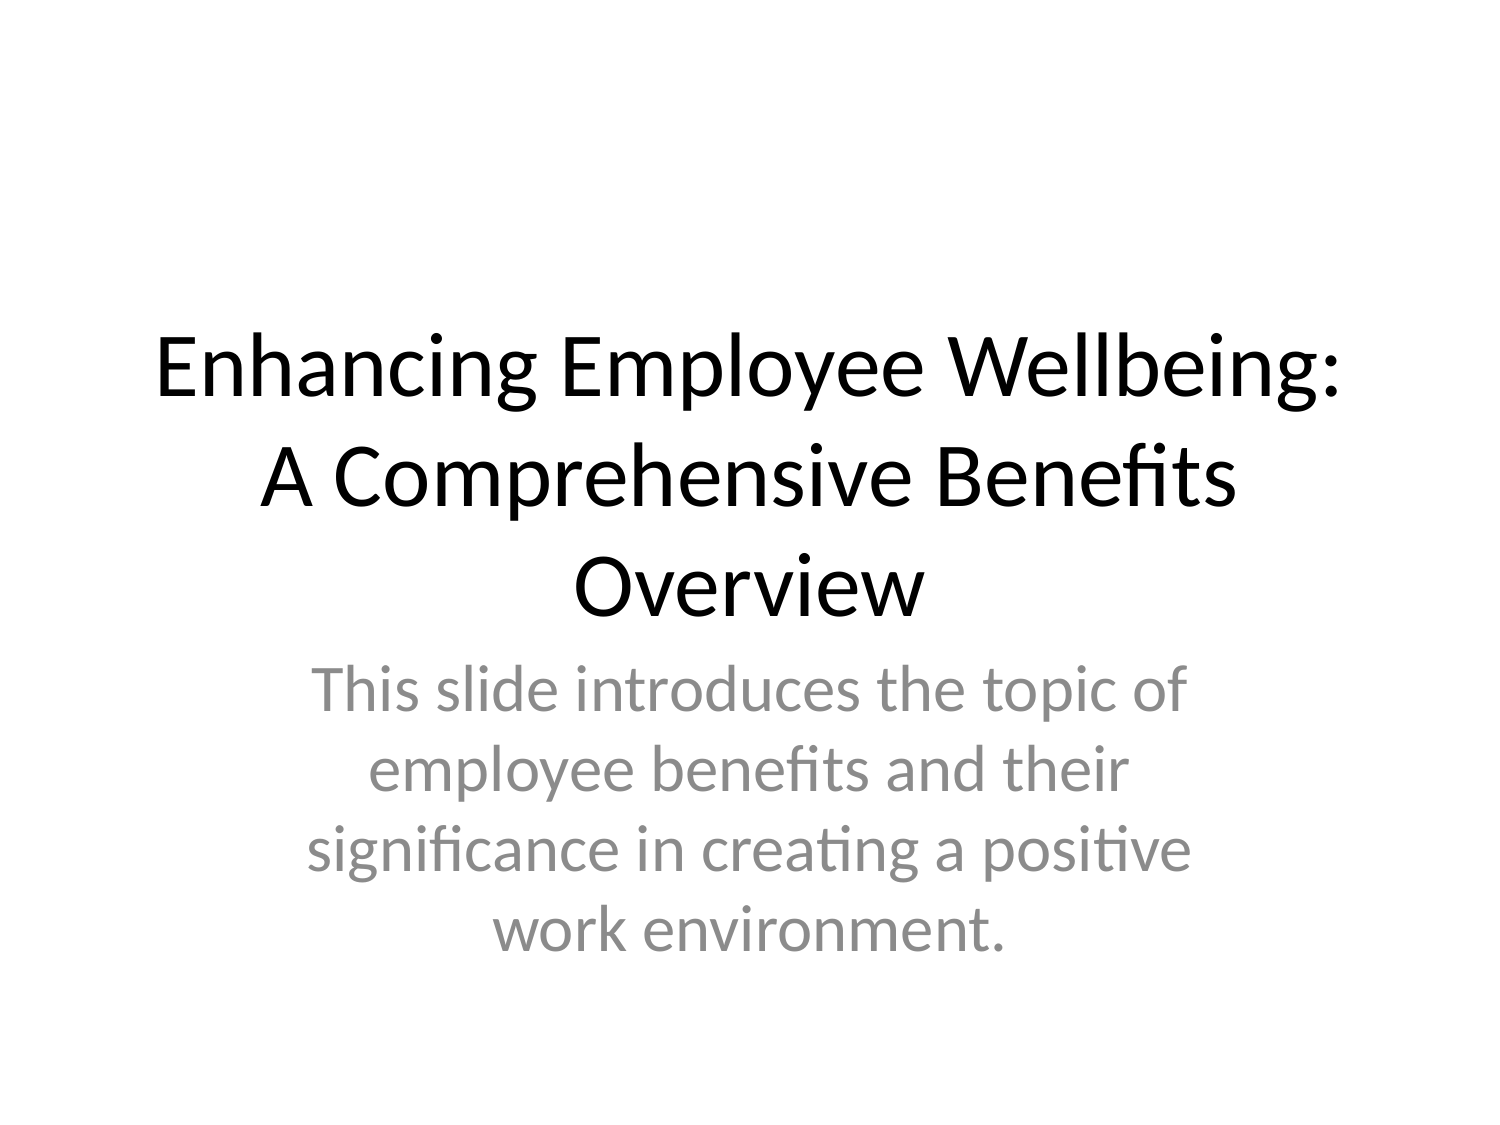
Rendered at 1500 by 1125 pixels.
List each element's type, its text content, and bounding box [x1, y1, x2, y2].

title Enhancing Employee Wellbeing: A Comprehensive Benefits Overview [112, 349, 1388, 591]
subtitle This slide introduces the topic of employee benefits and their significance in creating a positive work environment. [225, 637, 1275, 925]
